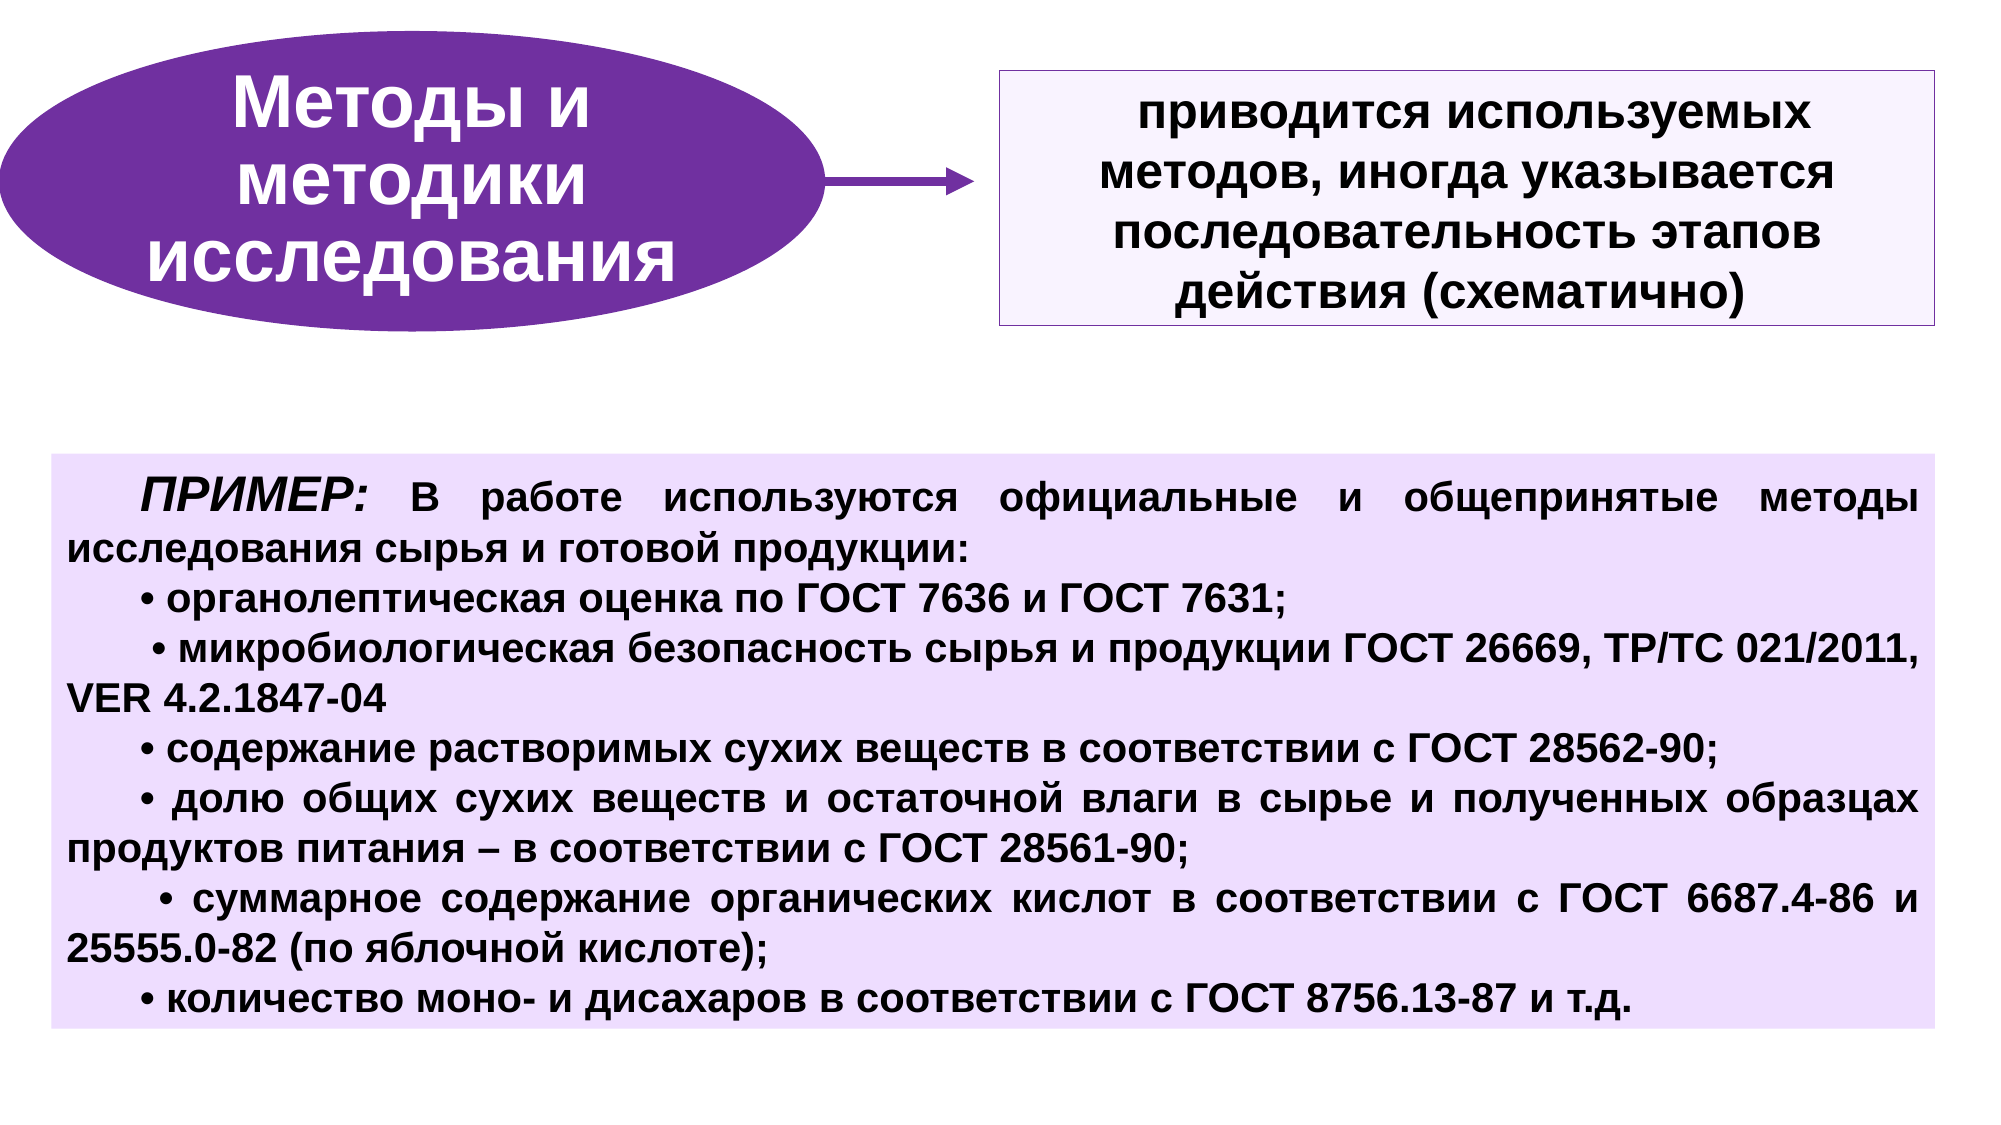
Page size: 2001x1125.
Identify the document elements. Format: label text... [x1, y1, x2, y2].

text_box ПРИМЕР: В работе используются официальные и общепринятые методы исследования сырья и готовой продукции: • органолептическая оценка по ГОСТ 7636 и ГОСТ 7631; • микробиологическая безопасность сырья и продукции ГОСТ 26669, ТР/ТС 021/2011, VER 4.2.1847-04 • содержание растворимых сухих веществ в соответствии с ГОСТ 28562-90; • долю общих сухих веществ и остаточной влаги в сырье и полученных образцах продуктов питания – в соответствии с ГОСТ 28561-90; • суммарное содержание органических кислот в соответствии с ГОСТ 6687.4-86 и 25555.0-82 (по яблочной кислоте); • количество моно- и дисахаров в соответствии с ГОСТ 8756.13-87 и т.д. [51, 453, 1935, 1029]
text_box Методы и методики исследования [0, 30, 826, 332]
text_box приводится используемых методов, иногда указывается последовательность этапов действия (схематично) [999, 70, 1935, 326]
